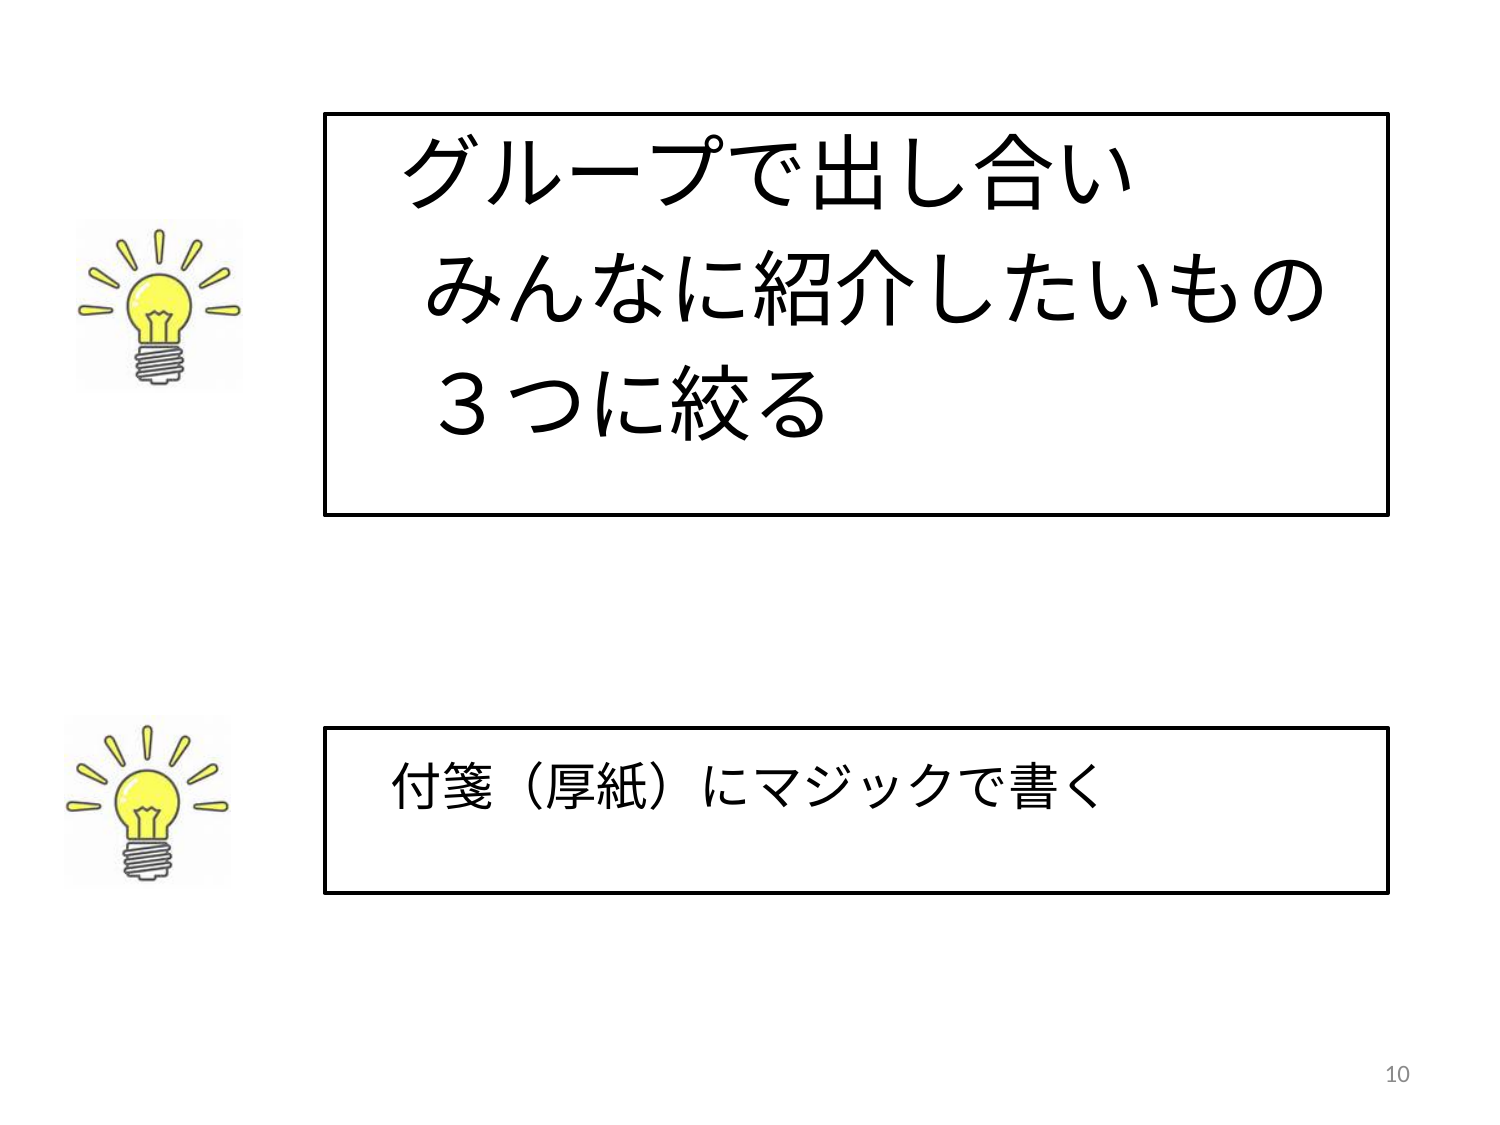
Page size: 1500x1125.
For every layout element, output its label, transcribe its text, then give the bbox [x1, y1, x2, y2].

slide_number 10 [1074, 1042, 1425, 1103]
picture [76, 219, 243, 393]
picture [64, 715, 231, 889]
text_box 付箋（厚紙）にマジックで書く [323, 726, 1390, 895]
list グループで出し合い みんなに紹介したいもの ３つに絞る [323, 112, 1390, 517]
